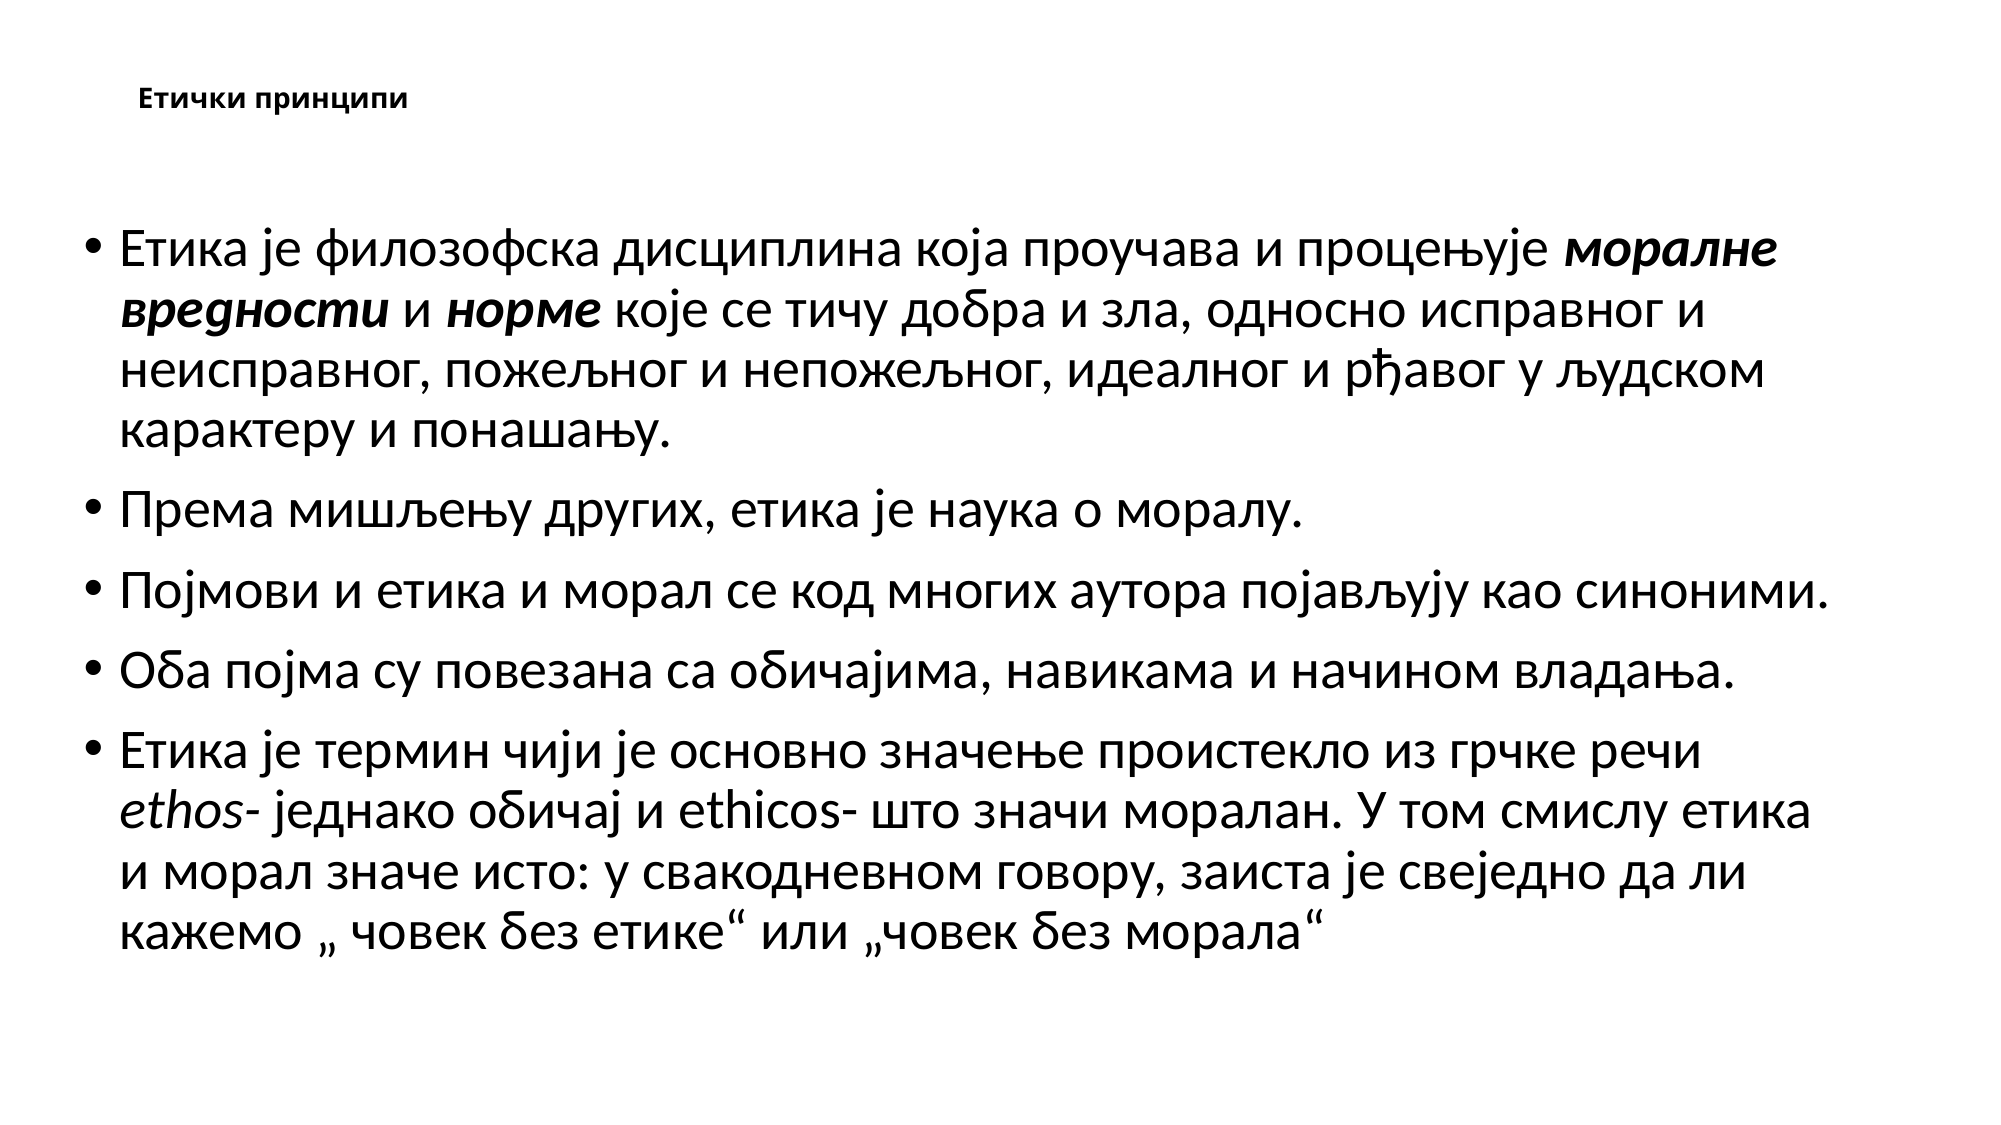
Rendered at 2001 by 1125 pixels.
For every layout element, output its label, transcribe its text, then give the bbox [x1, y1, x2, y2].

list Етика је филозофска дисциплина која проучава и процењује моралне вредности и норме које се тичу добра и зла, односно исправног и неисправног, пожељног и непожељног, идеалног и рђавог у људском карактеру и понашању. Према мишљењу других, етика је наука о моралу. Појмови и етика и морал се код многих аутора појављују као синоними. Оба појма су повезана са обичајима, навикама и начином владања. Етика је термин чији је основно значење проистекло из грчке речи еthos- једнако обичај и ethicos- што значи моралан. У том смислу етика и морал значе исто: у свакодневном говору, заиста је свеједно да ли кажемо „ човек без етике“ или „човек без морала“ [68, 211, 1863, 1014]
title Етички принципи [122, 75, 1848, 158]
